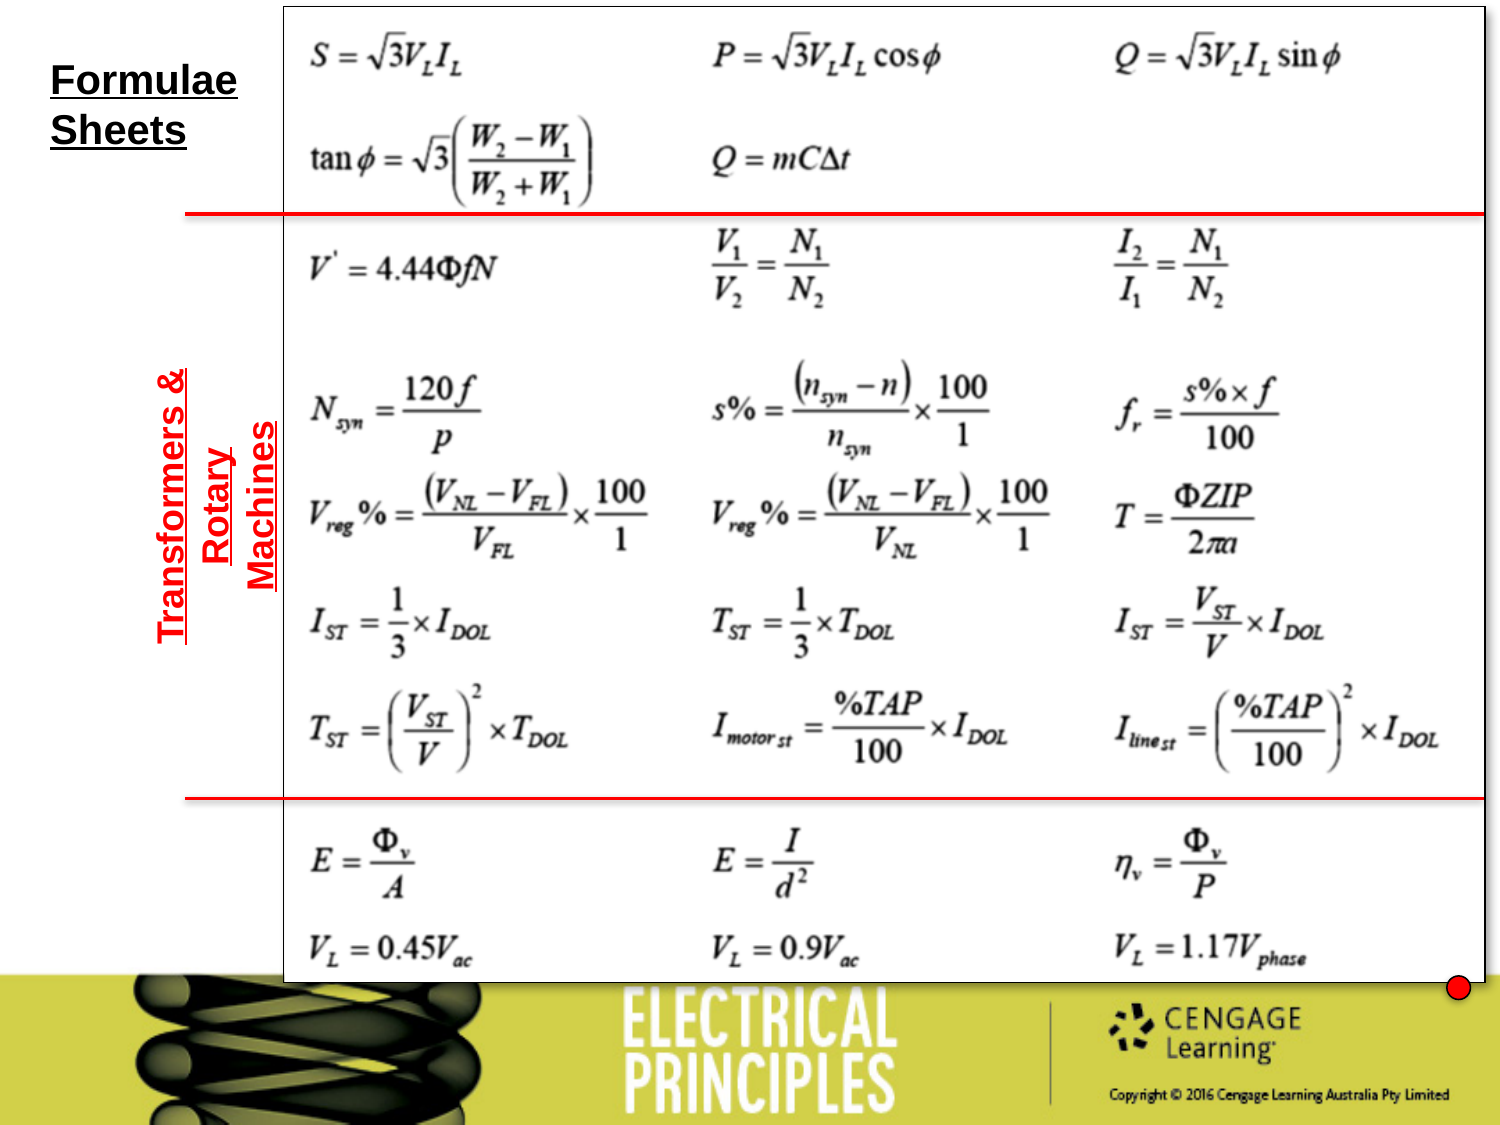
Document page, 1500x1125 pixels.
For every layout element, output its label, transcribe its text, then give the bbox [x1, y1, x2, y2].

text_box [1446, 990, 1471, 1001]
text_box Formulae Sheets [35, 45, 279, 161]
text_box Transformers & Rotary Machines [138, 343, 260, 669]
picture [0, 0, 1500, 1125]
